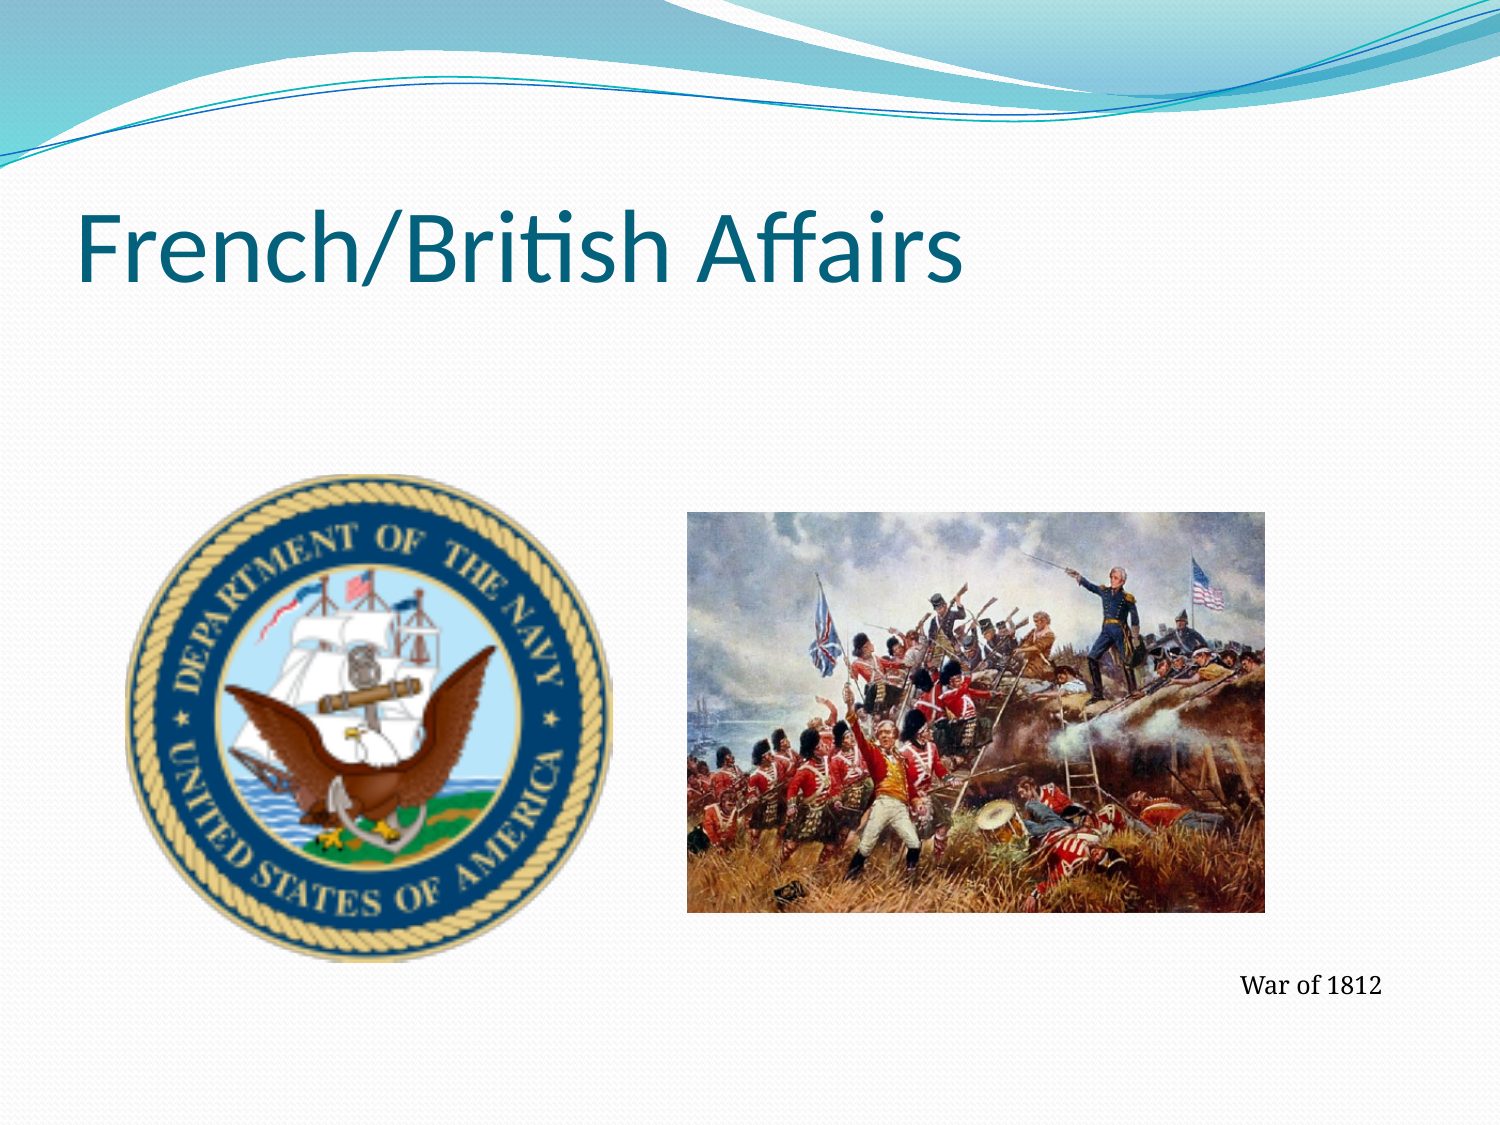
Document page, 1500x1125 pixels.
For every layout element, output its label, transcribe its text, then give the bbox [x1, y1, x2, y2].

picture [687, 512, 1265, 913]
picture [124, 474, 613, 963]
text_box War of 1812 [1224, 962, 1425, 1008]
title French/British Affairs [75, 115, 1425, 303]
